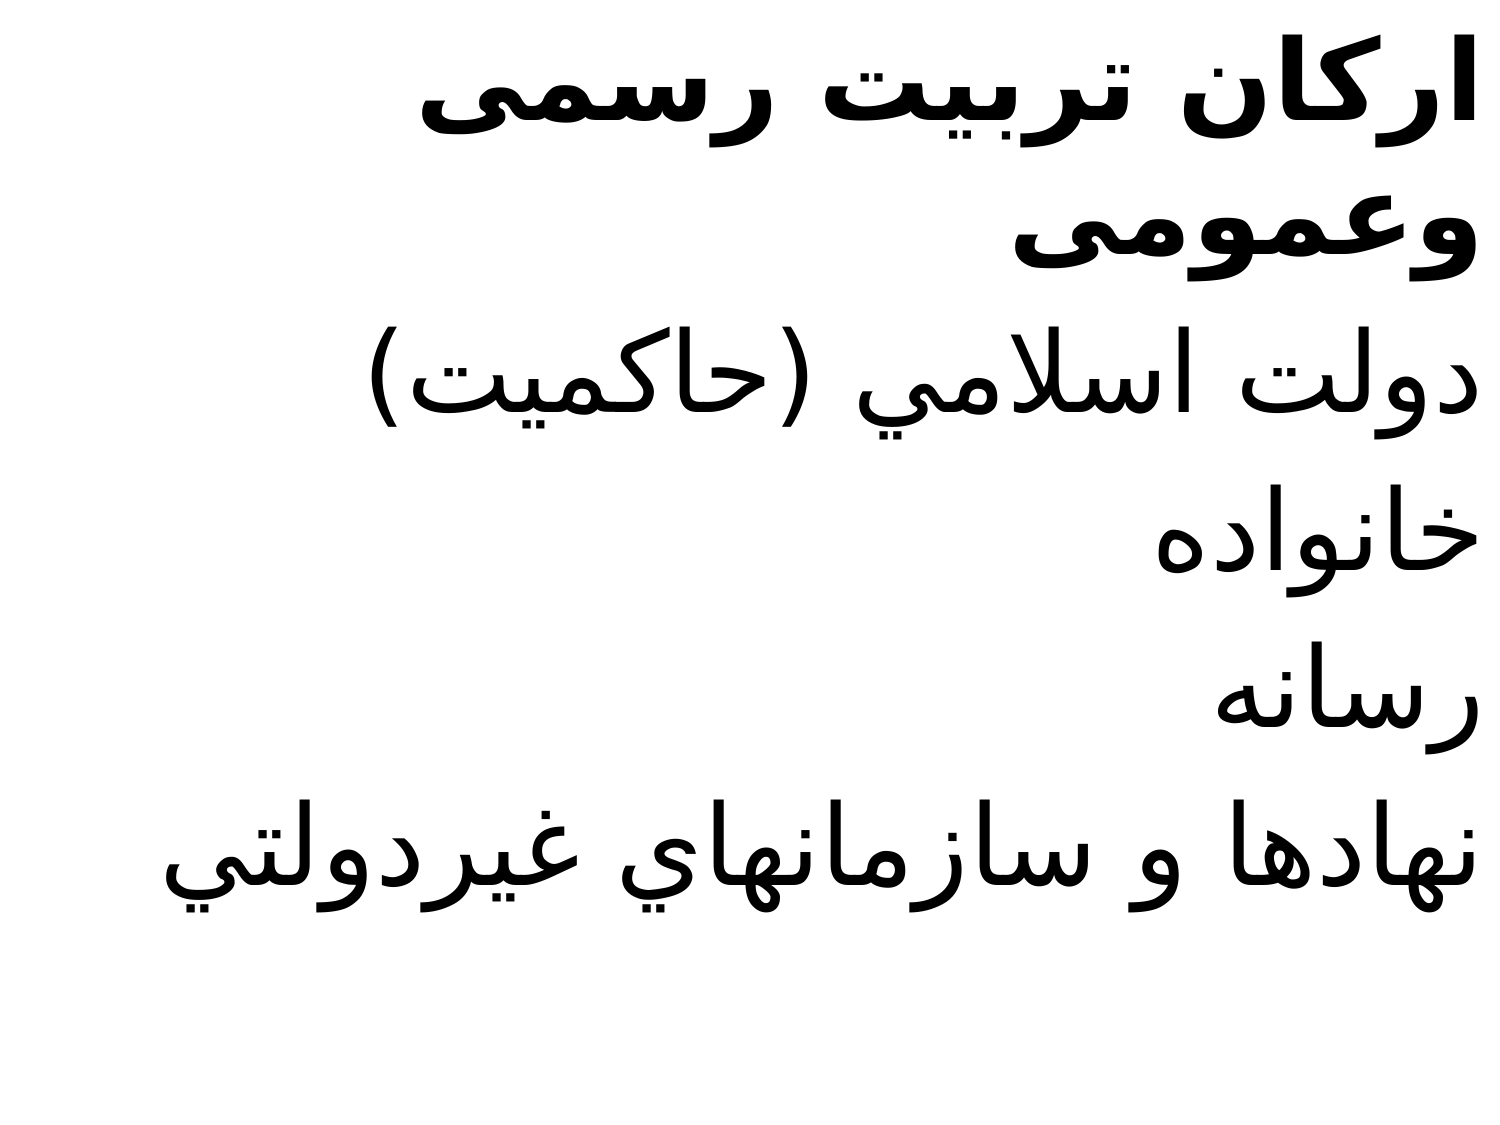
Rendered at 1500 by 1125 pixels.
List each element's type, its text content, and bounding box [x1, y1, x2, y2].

list ارکان تربيت رسمی وعمومی دولت اسلامي (حاکميت) خانواده رسانه نهادها و سازمانهاي غيردولتي [0, 0, 1500, 1125]
